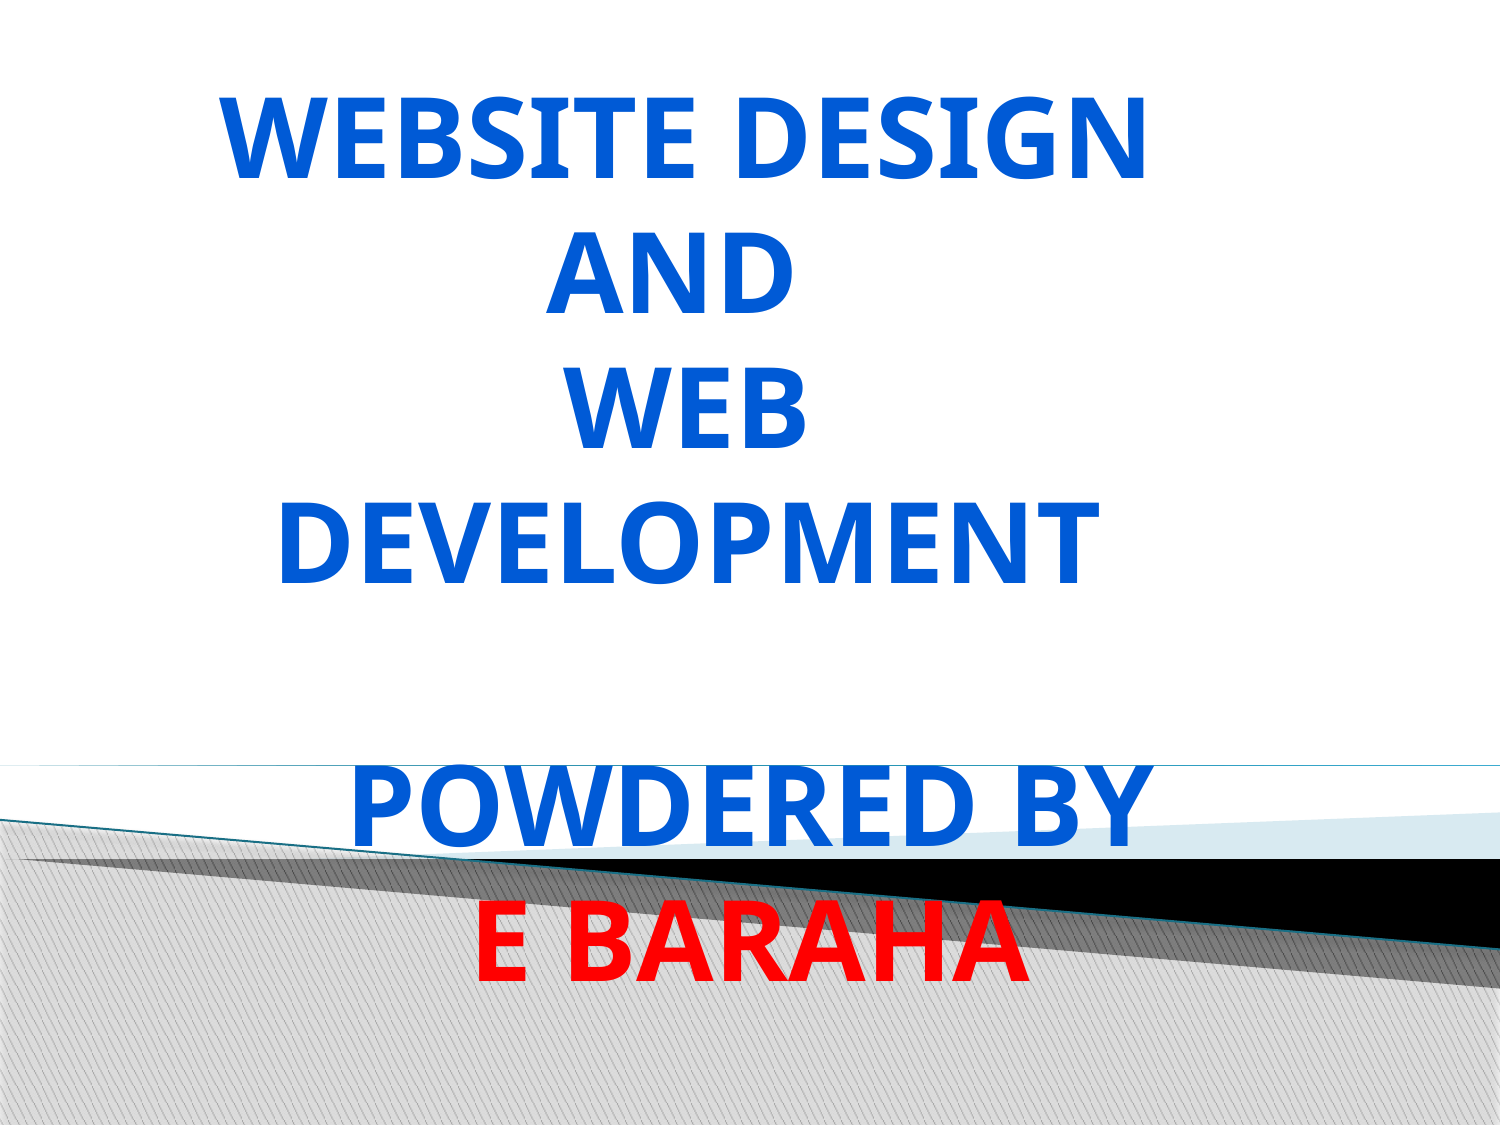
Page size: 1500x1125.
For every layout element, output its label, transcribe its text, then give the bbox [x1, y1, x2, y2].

text_box Powdered by E baraha [266, 726, 1234, 1012]
picture [1234, 928, 1500, 989]
text_box Website design and Web development [140, 58, 1234, 614]
picture [5, 859, 266, 881]
